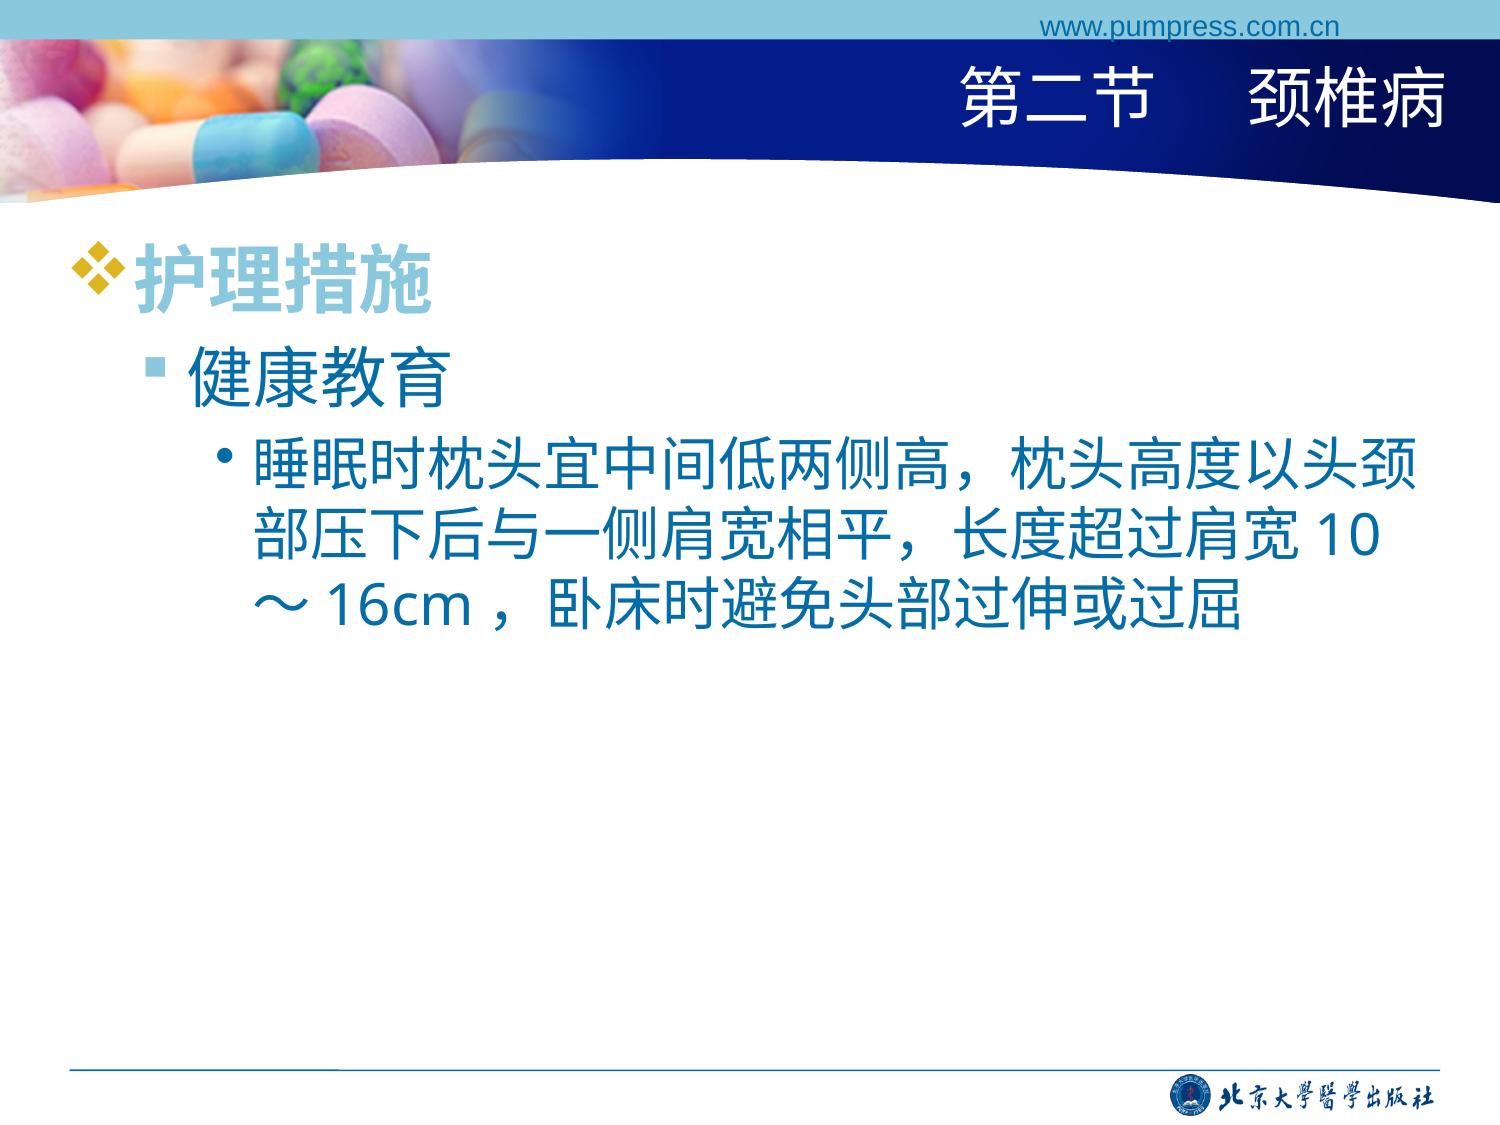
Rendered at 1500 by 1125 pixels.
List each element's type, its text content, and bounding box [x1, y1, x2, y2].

slide_number www.pumpress.com.cn [1025, 0, 1463, 38]
list 护理措施 健康教育 睡眠时枕头宜中间低两侧高，枕头高度以头颈部压下后与一侧肩宽相平，长度超过肩宽10～16cm，卧床时避免头部过伸或过屈 [49, 224, 1463, 1026]
picture [1170, 1074, 1436, 1118]
picture [0, 40, 1500, 203]
title 第二节 颈椎病 [137, 49, 1463, 143]
